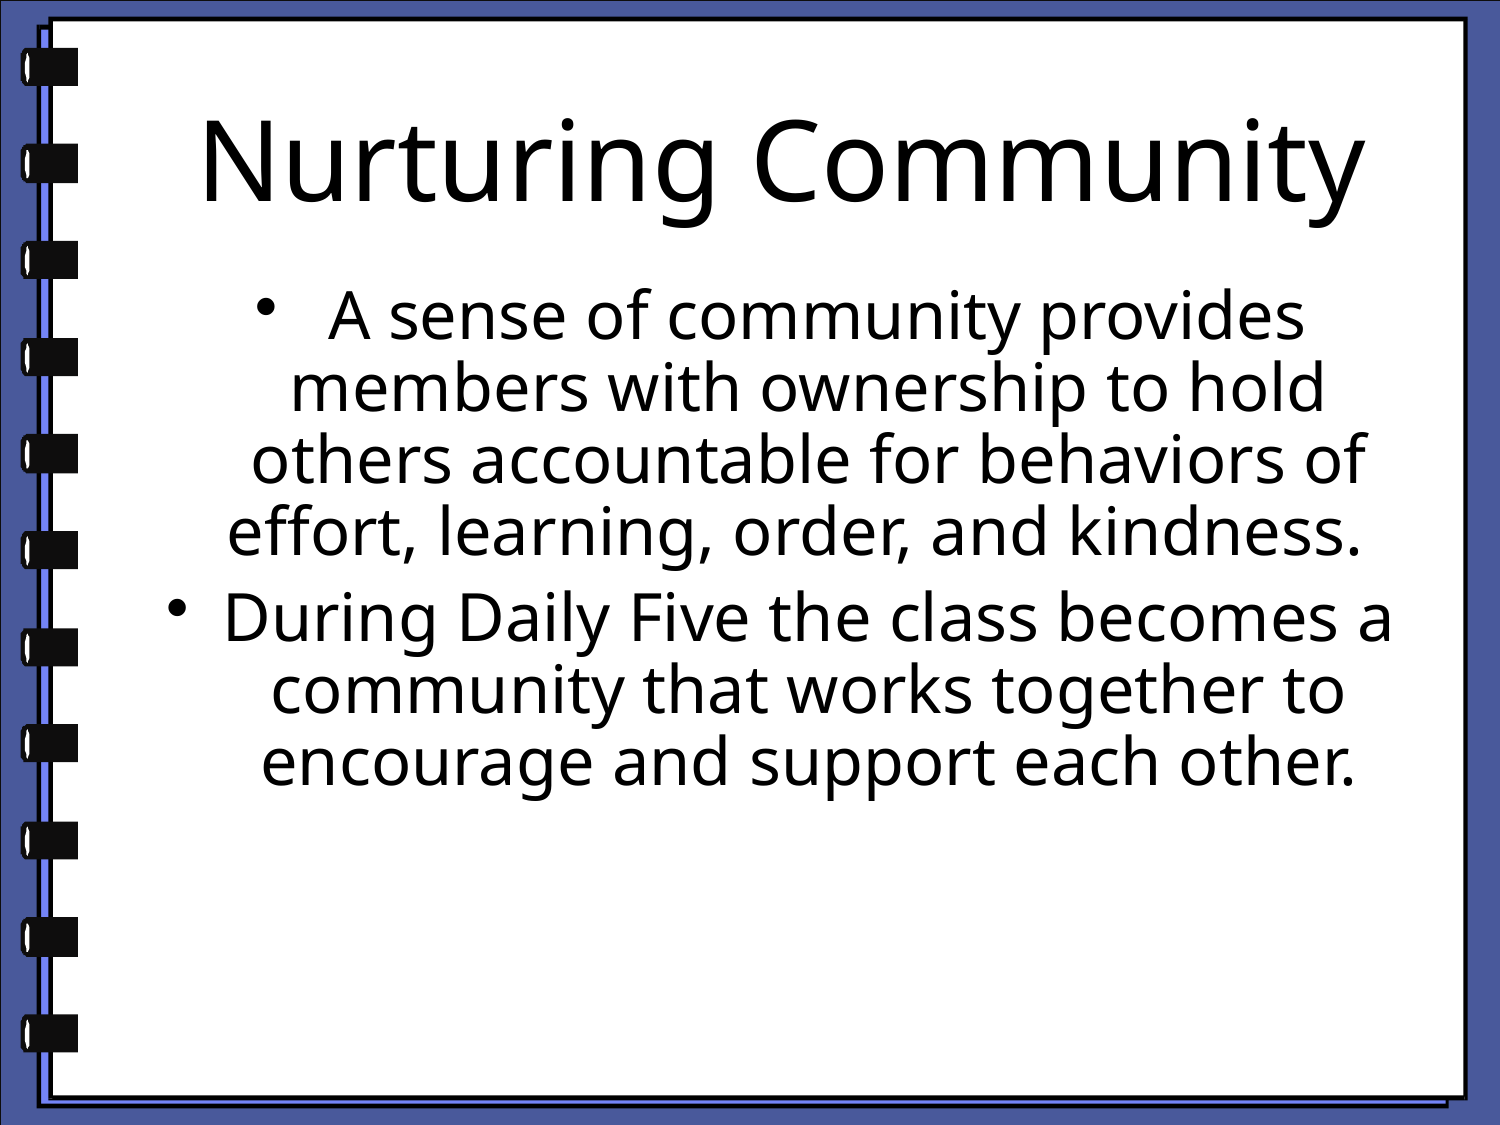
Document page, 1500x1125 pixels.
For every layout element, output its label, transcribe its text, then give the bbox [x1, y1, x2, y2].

title Nurturing Community [149, 62, 1413, 251]
list A sense of community provides members with ownership to hold others accountable for behaviors of effort, learning, order, and kindness. During Daily Five the class becomes a community that works together to encourage and support each other. [149, 274, 1413, 1063]
